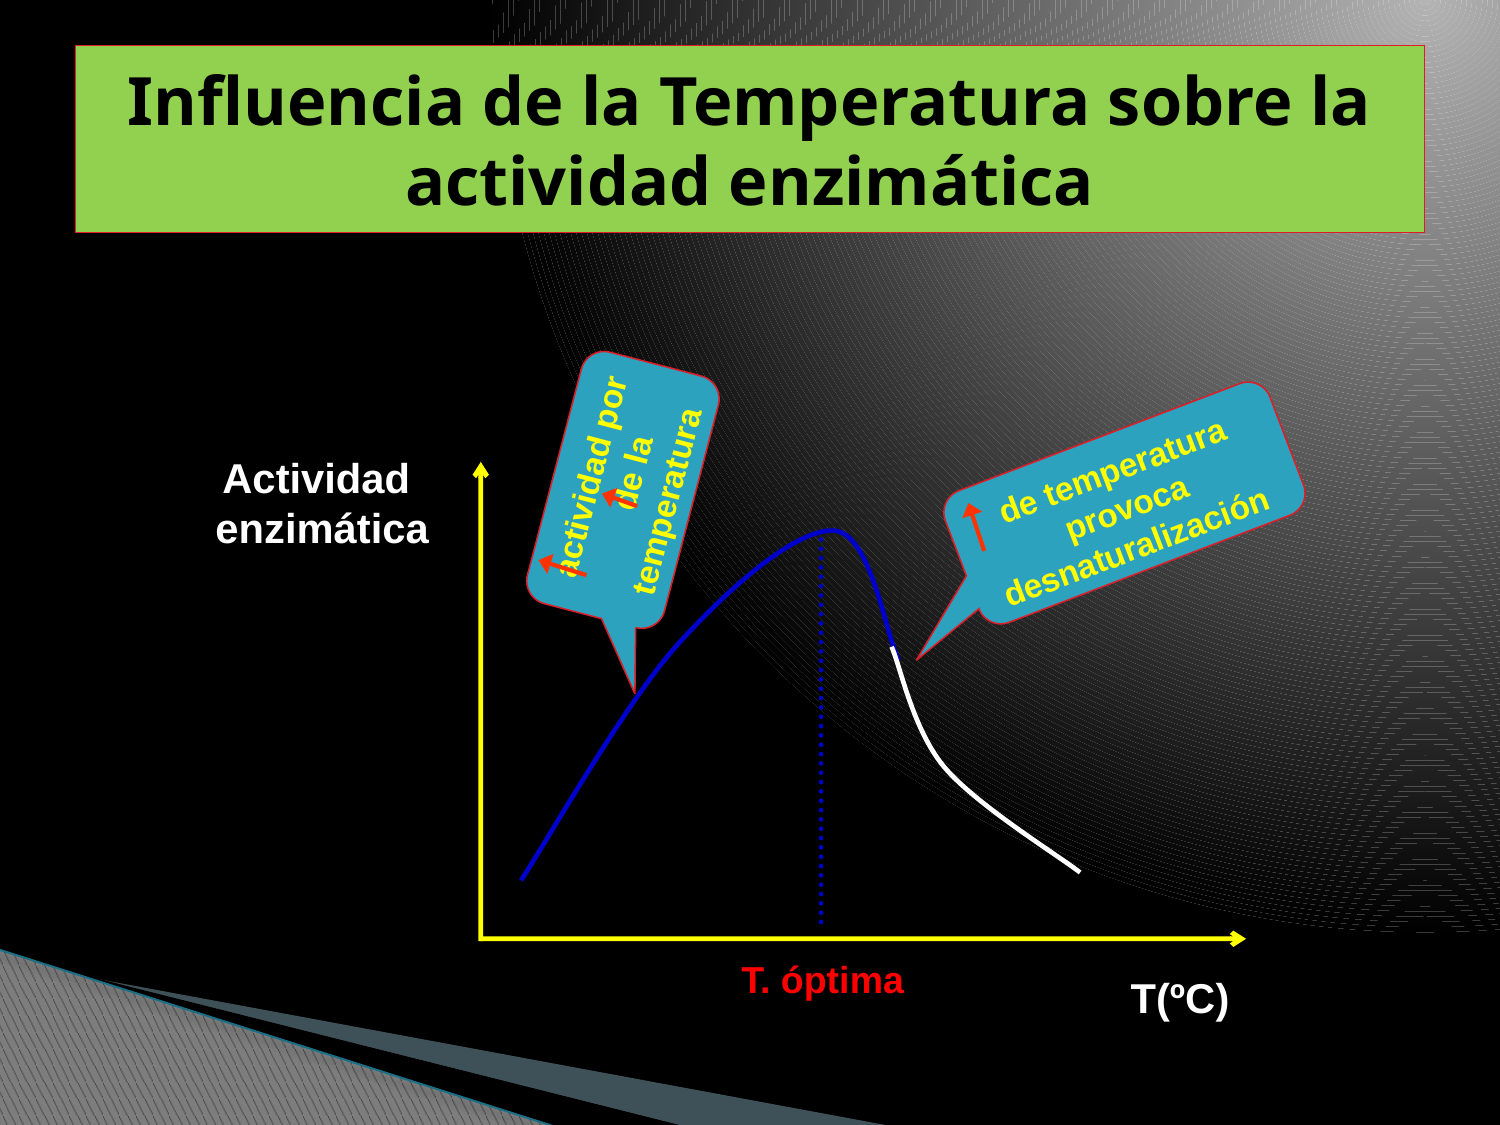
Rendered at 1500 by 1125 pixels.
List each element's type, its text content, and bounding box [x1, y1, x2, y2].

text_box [537, 361, 695, 622]
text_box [950, 432, 1299, 574]
title Influencia de la Temperatura sobre la actividad enzimática [75, 45, 1425, 233]
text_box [175, 443, 1255, 1055]
picture [0, 952, 543, 1125]
